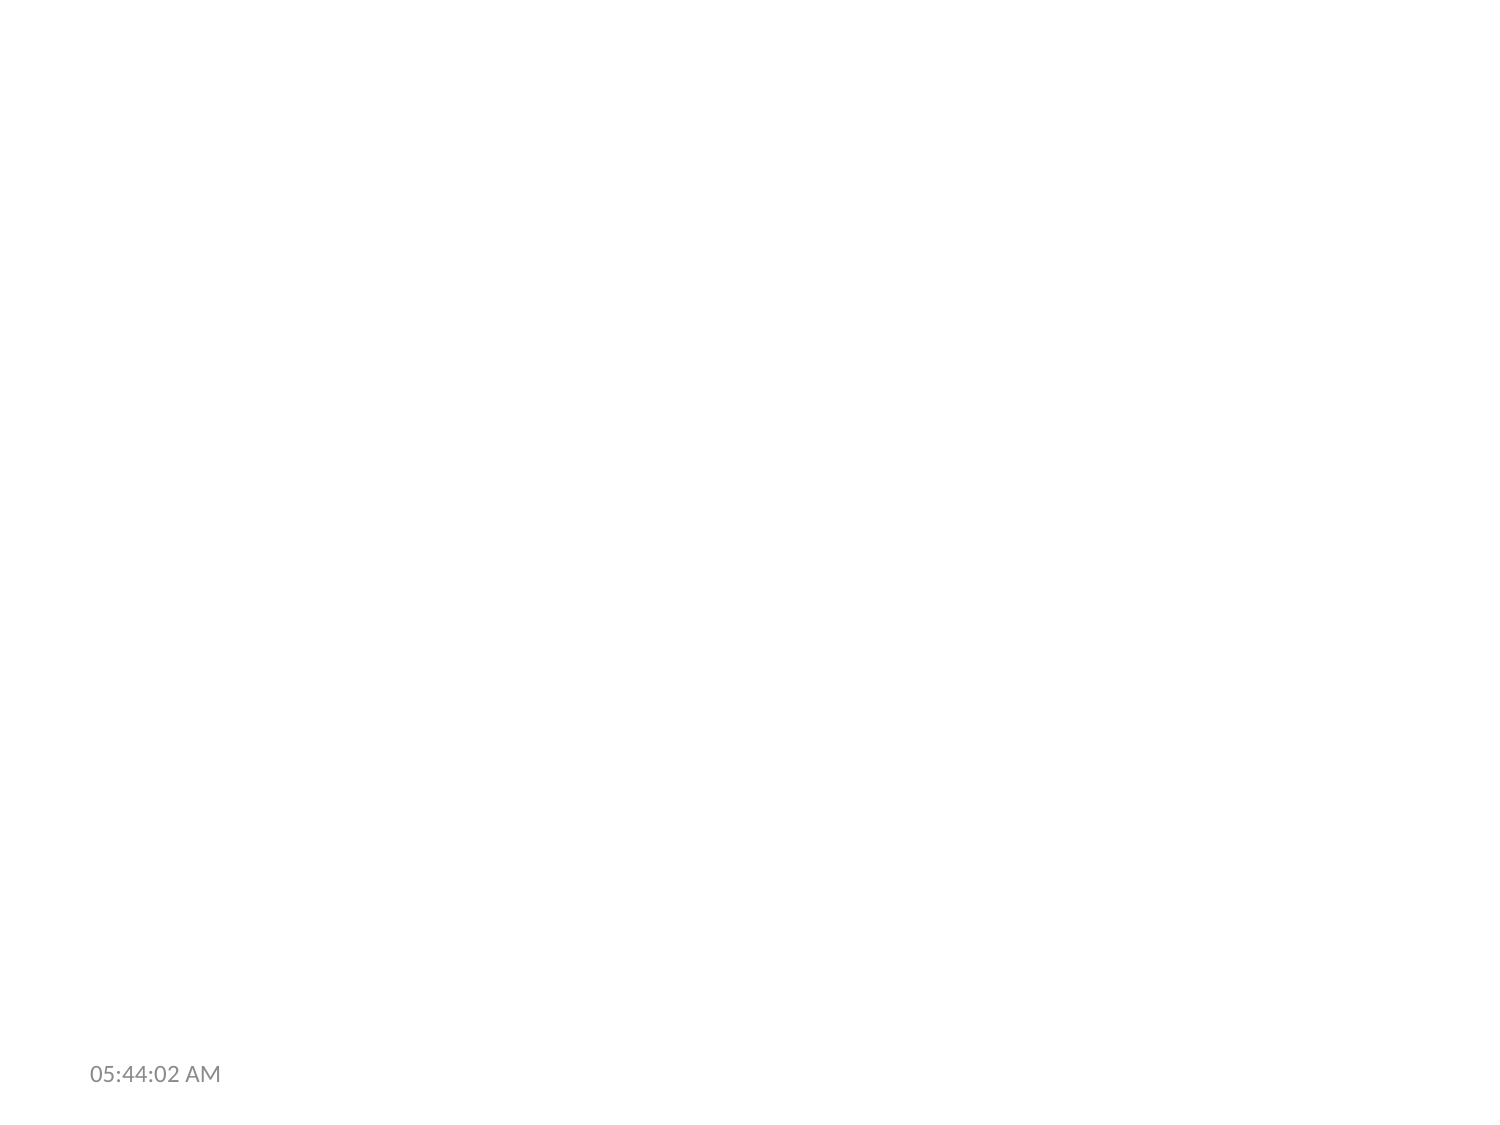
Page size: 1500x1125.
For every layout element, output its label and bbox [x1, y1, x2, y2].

slide_number [75, 1042, 425, 1103]
